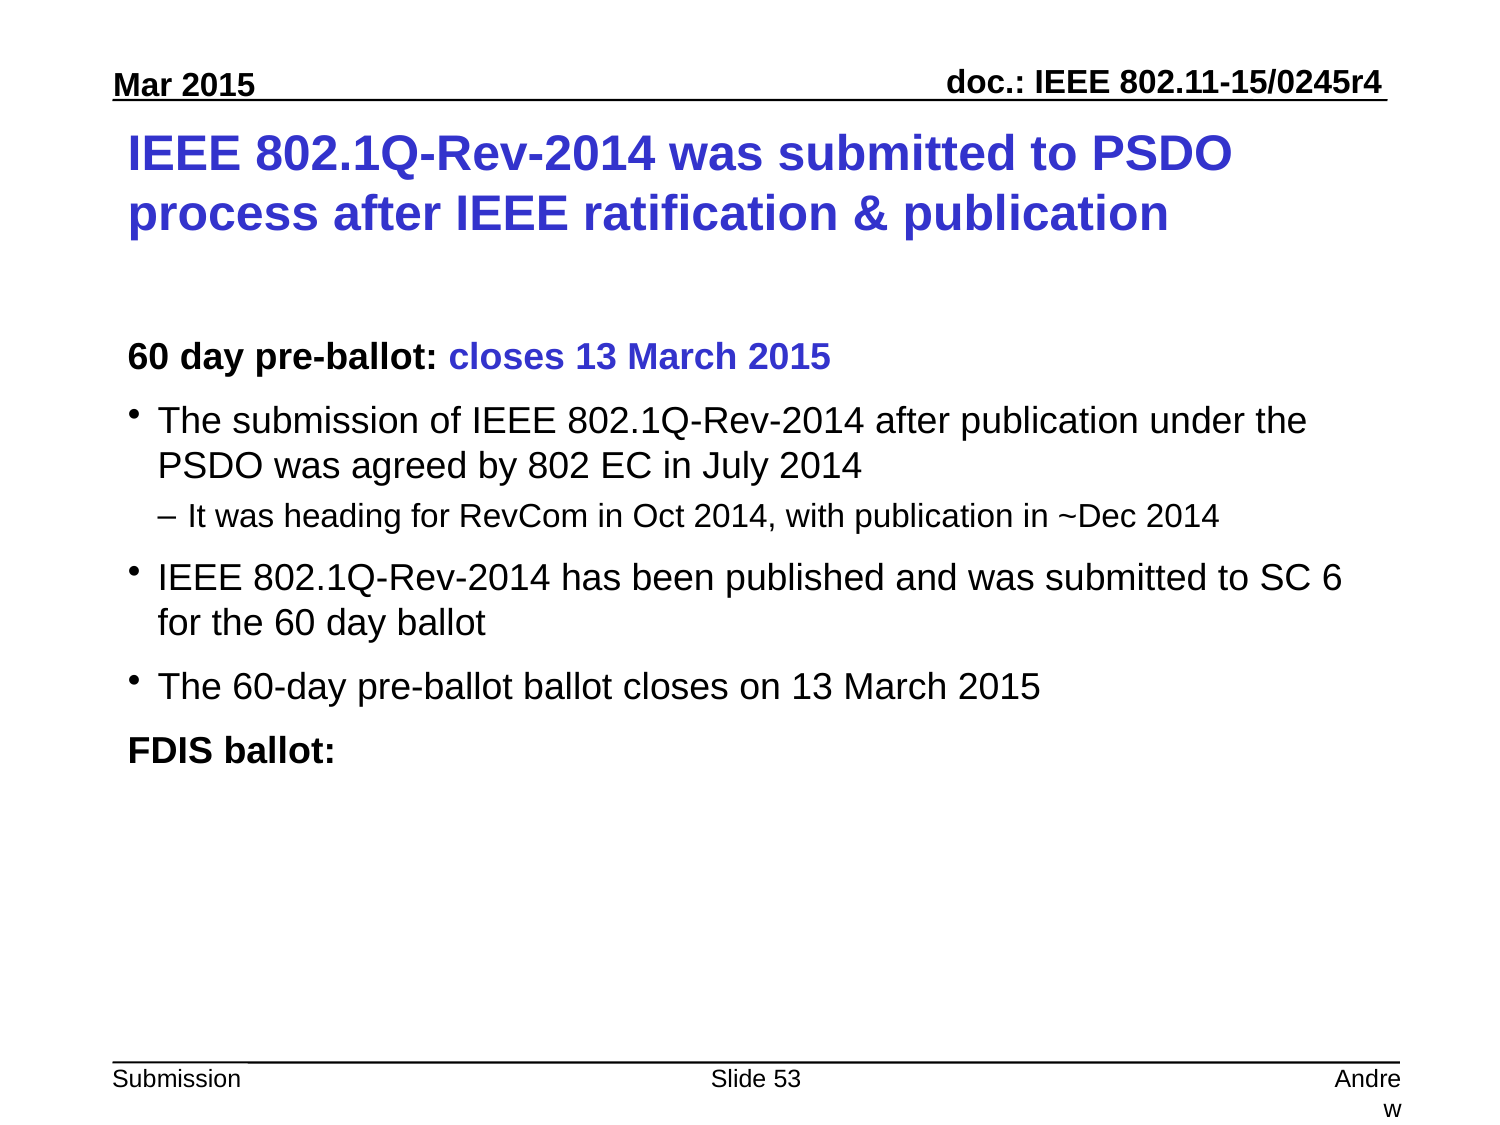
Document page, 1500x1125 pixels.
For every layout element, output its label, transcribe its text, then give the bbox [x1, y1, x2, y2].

title IEEE 802.1Q-Rev-2014 was submitted to PSDO process after IEEE ratification & publication [112, 112, 1388, 288]
list 60 day pre-ballot: closes 13 March 2015 The submission of IEEE 802.1Q-Rev-2014 after publication under the PSDO was agreed by 802 EC in July 2014 It was heading for RevCom in Oct 2014, with publication in ~Dec 2014 IEEE 802.1Q-Rev-2014 has been published and was submitted to SC 6 for the 60 day ballot The 60-day pre-ballot ballot closes on 13 March 2015 FDIS ballot: [112, 324, 1388, 1000]
footer Andrew Myles, Cisco [1320, 1061, 1402, 1093]
slide_number Slide 53 [709, 1061, 803, 1093]
